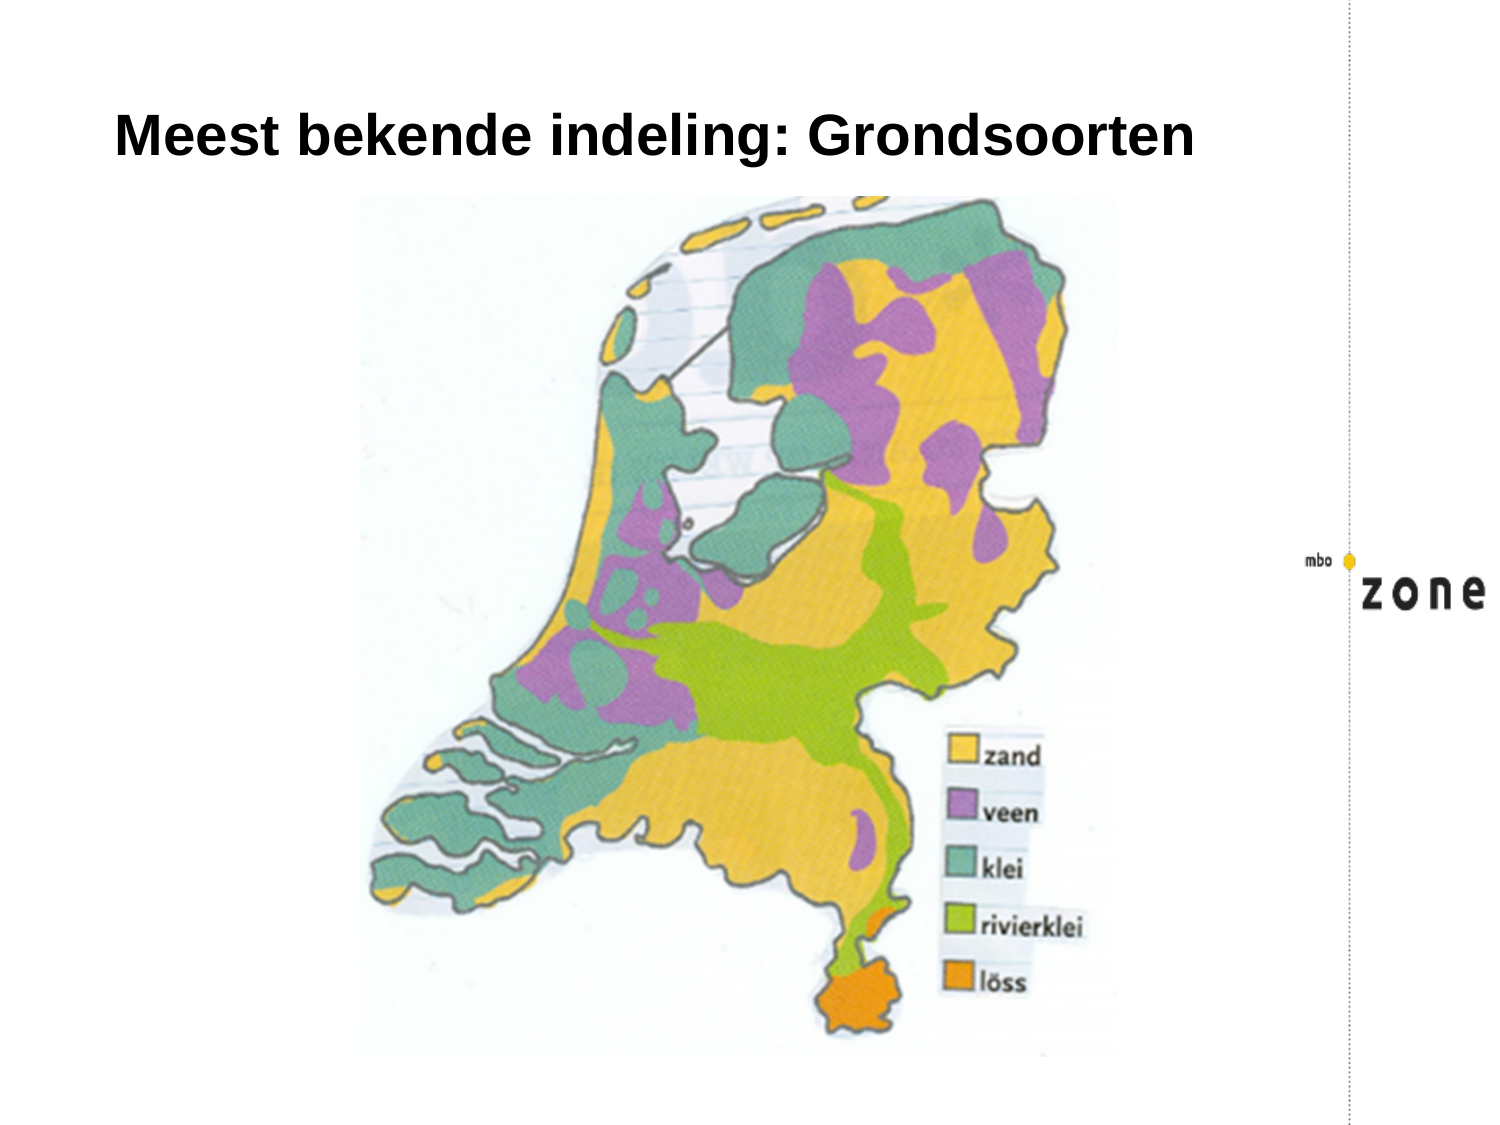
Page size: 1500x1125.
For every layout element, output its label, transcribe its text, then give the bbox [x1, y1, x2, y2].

picture [360, 196, 1117, 1057]
text_box Meest bekende indeling: Grondsoorten [100, 90, 1317, 175]
picture [1197, 0, 1500, 1125]
